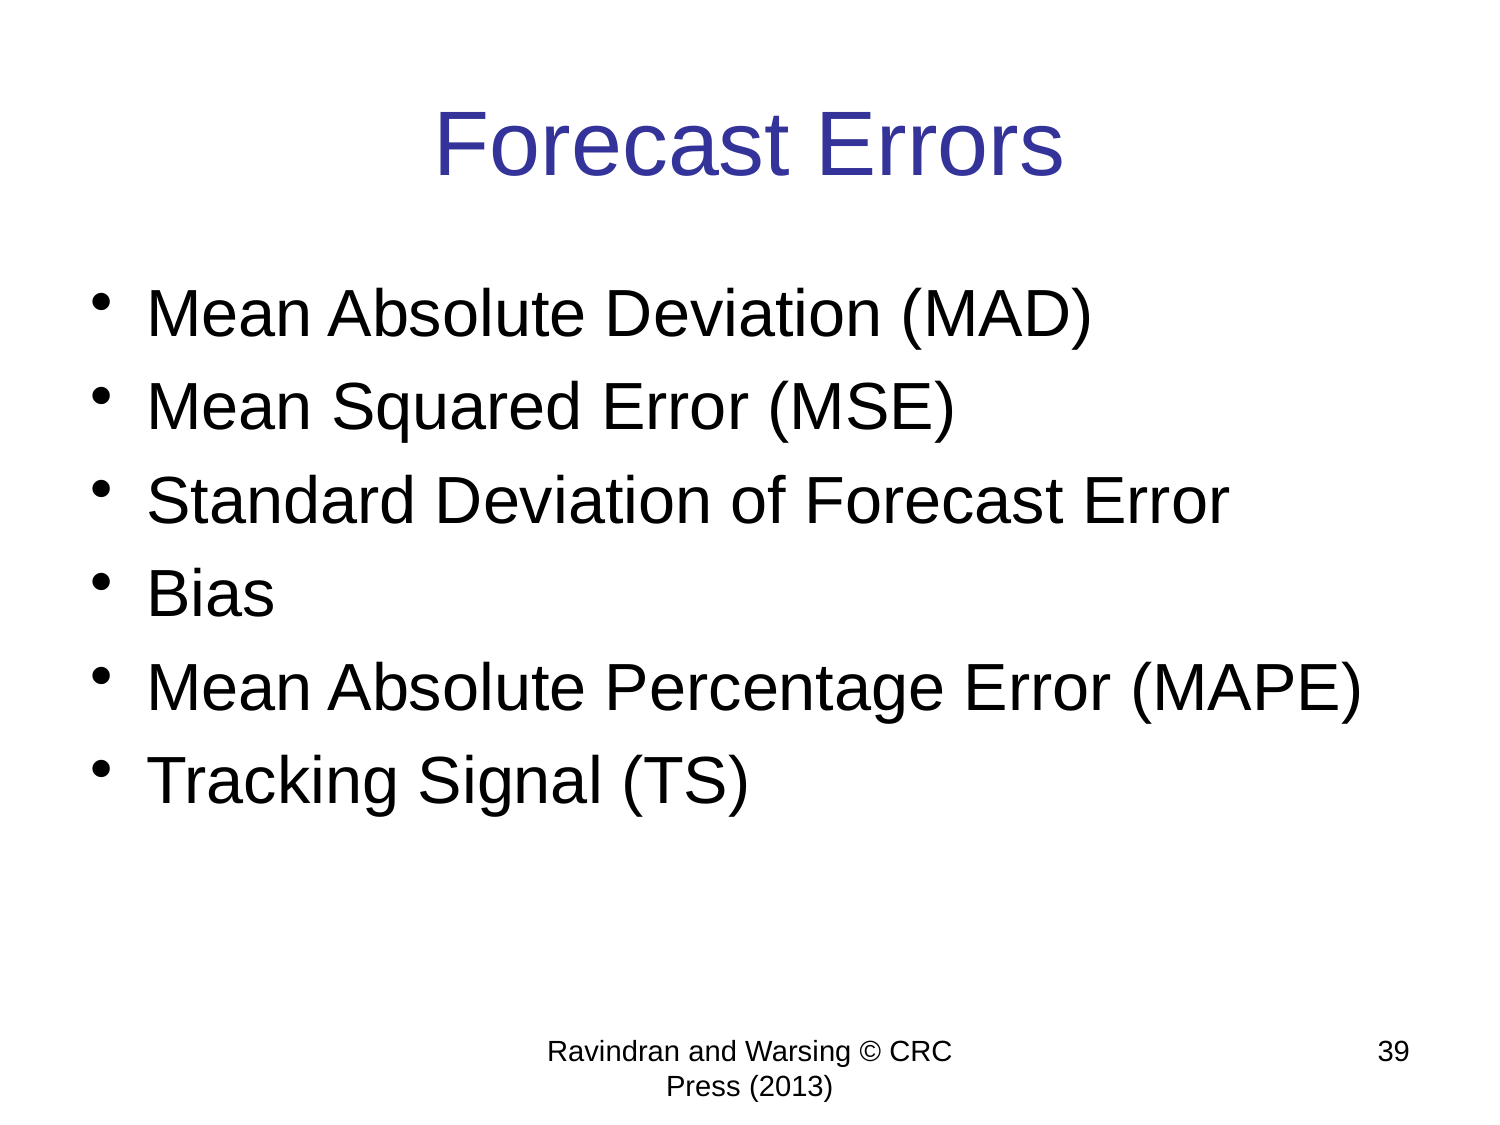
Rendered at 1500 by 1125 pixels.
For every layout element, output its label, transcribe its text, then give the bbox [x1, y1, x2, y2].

footer Ravindran and Warsing © CRC Press (2013) [512, 1024, 988, 1103]
title Forecast Errors [74, 44, 1426, 233]
list Mean Absolute Deviation (MAD) Mean Squared Error (MSE) Standard Deviation of Forecast Error Bias Mean Absolute Percentage Error (MAPE) Tracking Signal (TS) [74, 262, 1426, 1006]
slide_number 39 [1074, 1024, 1425, 1103]
